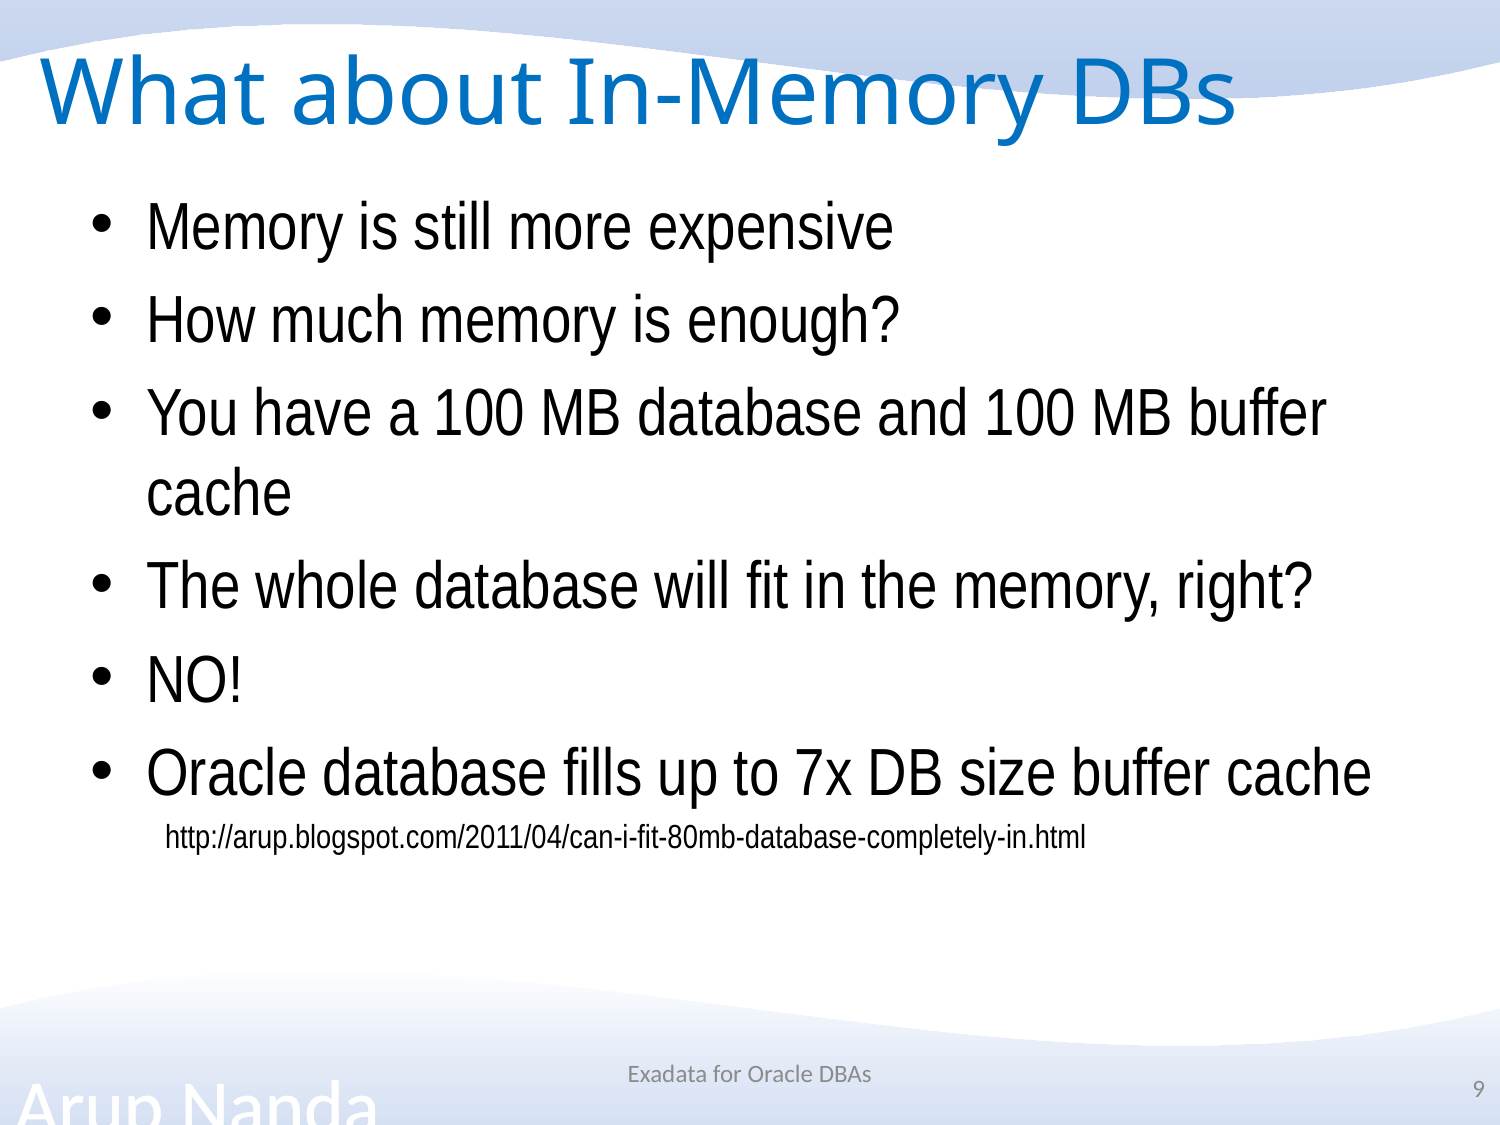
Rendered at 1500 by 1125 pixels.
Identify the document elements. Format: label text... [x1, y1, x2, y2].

list Memory is still more expensive How much memory is enough? You have a 100 MB database and 100 MB buffer cache The whole database will fit in the memory, right? NO! Oracle database fills up to 7x DB size buffer cache http://arup.blogspot.com/2011/04/can-i-fit-80mb-database-completely-in.html [75, 174, 1425, 1005]
footer Exadata for Oracle DBAs [512, 1042, 988, 1103]
title What about In-Memory DBs [24, 24, 1475, 150]
slide_number 9 [1212, 1062, 1500, 1113]
